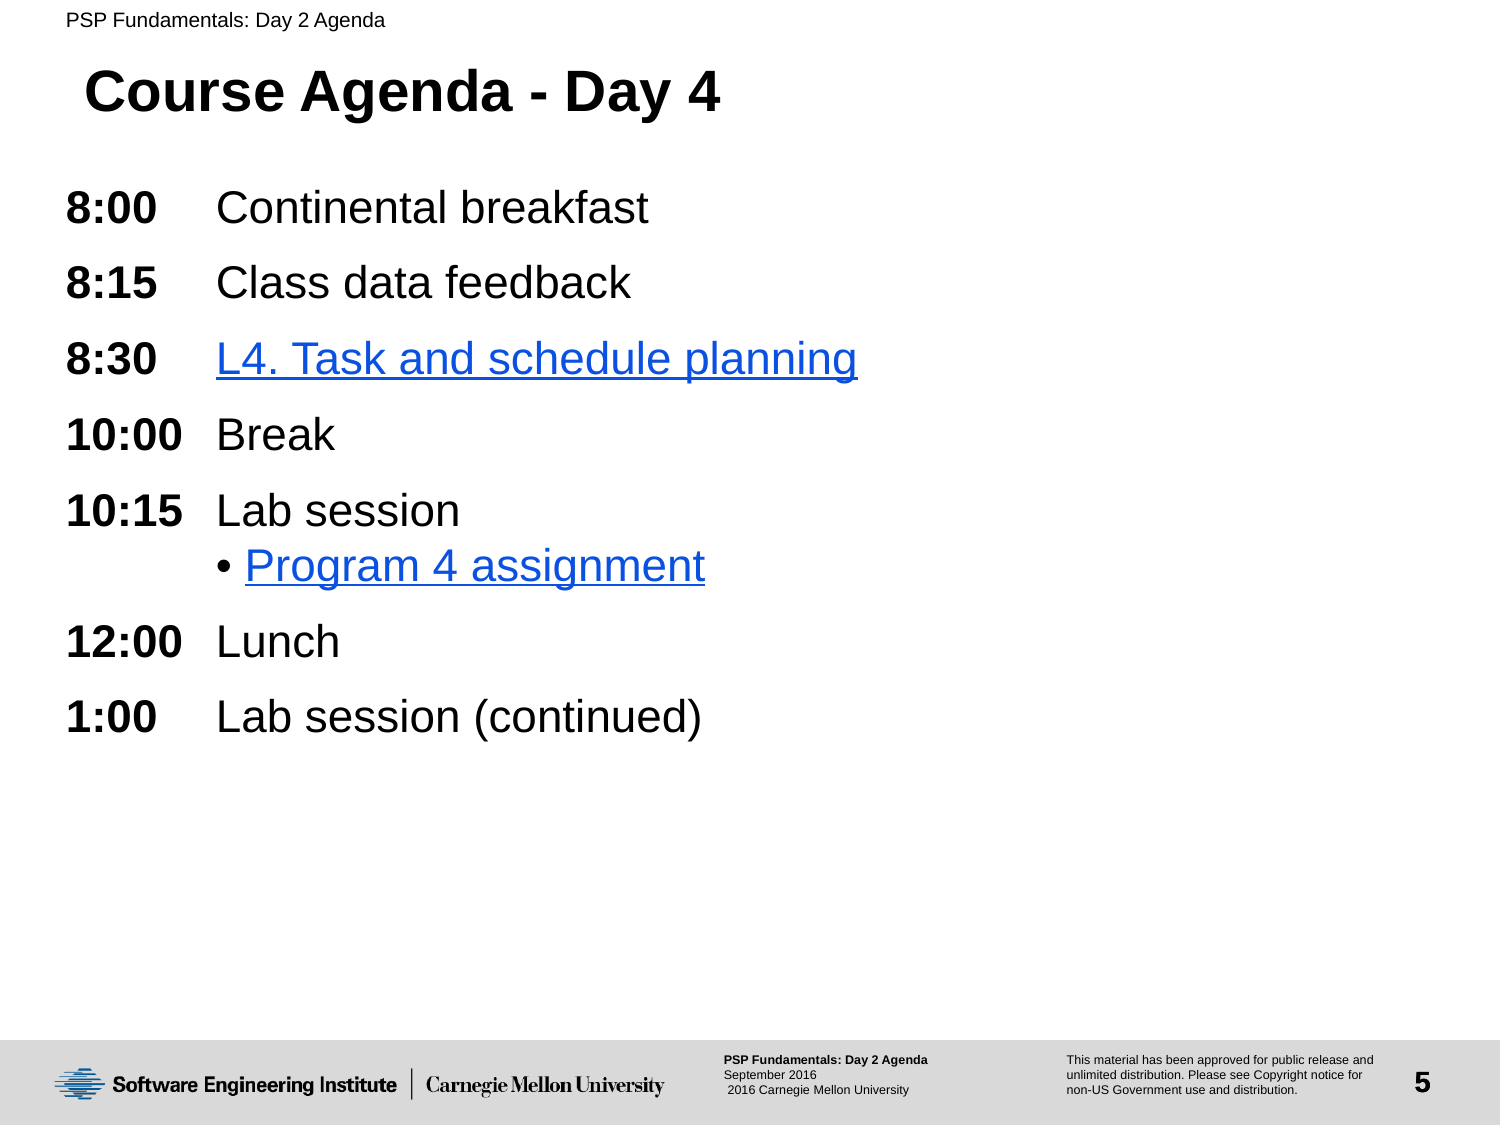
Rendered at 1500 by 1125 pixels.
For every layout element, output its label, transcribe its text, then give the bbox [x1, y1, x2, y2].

title Course Agenda - Day 4 [65, 37, 1430, 148]
list 8:00 Continental breakfast 8:15 Class data feedback 8:30 L4. Task and schedule planning 10:00 Break 10:15 Lab session • Program 4 assignment 12:00 Lunch 1:00 Lab session (continued) [65, 177, 1431, 1000]
picture [46, 1061, 673, 1104]
